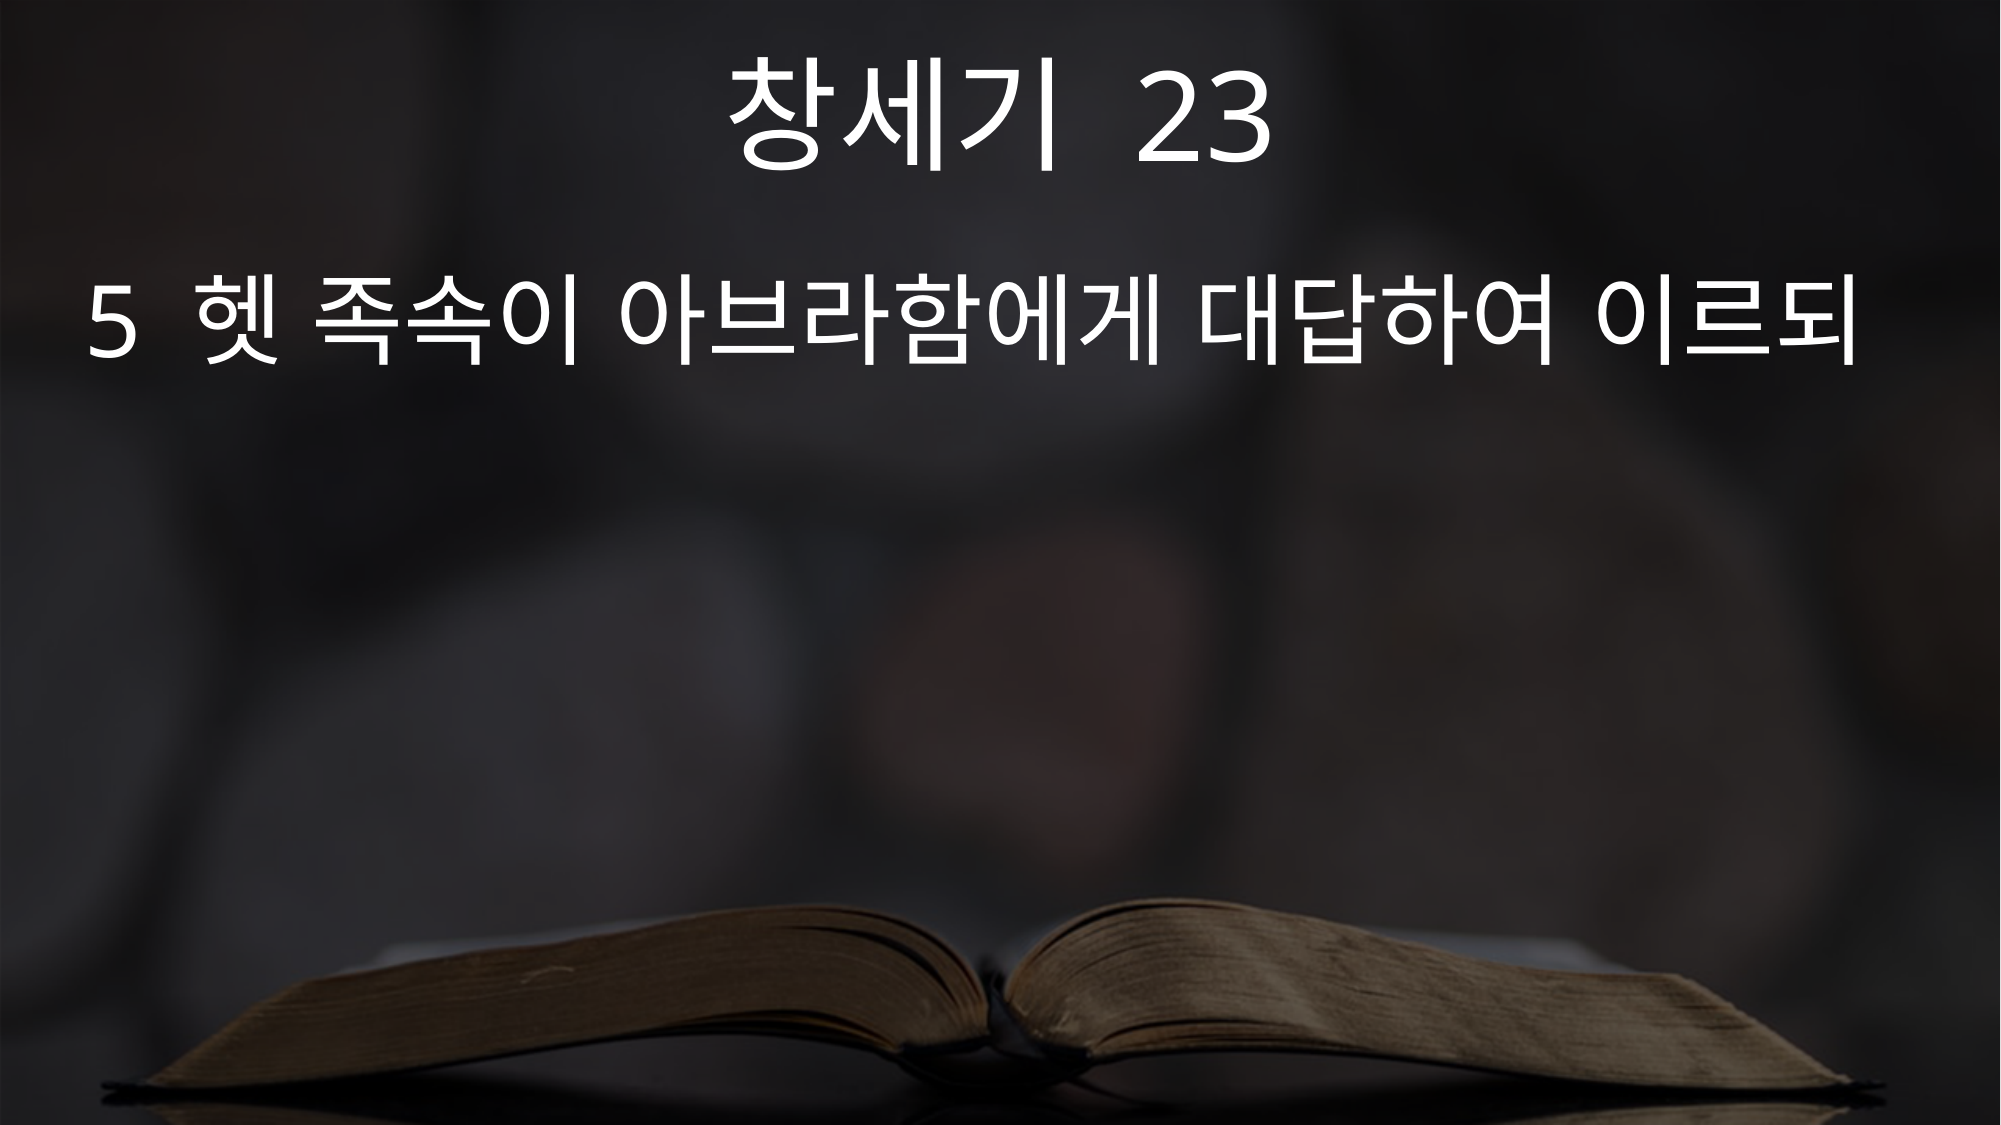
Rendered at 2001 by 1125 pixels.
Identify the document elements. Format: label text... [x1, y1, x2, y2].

list 5 헷 족속이 아브라함에게 대답하여 이르되 [69, 263, 1953, 423]
footer 창세기 23 [0, 32, 2000, 192]
picture [0, 0, 2001, 1125]
